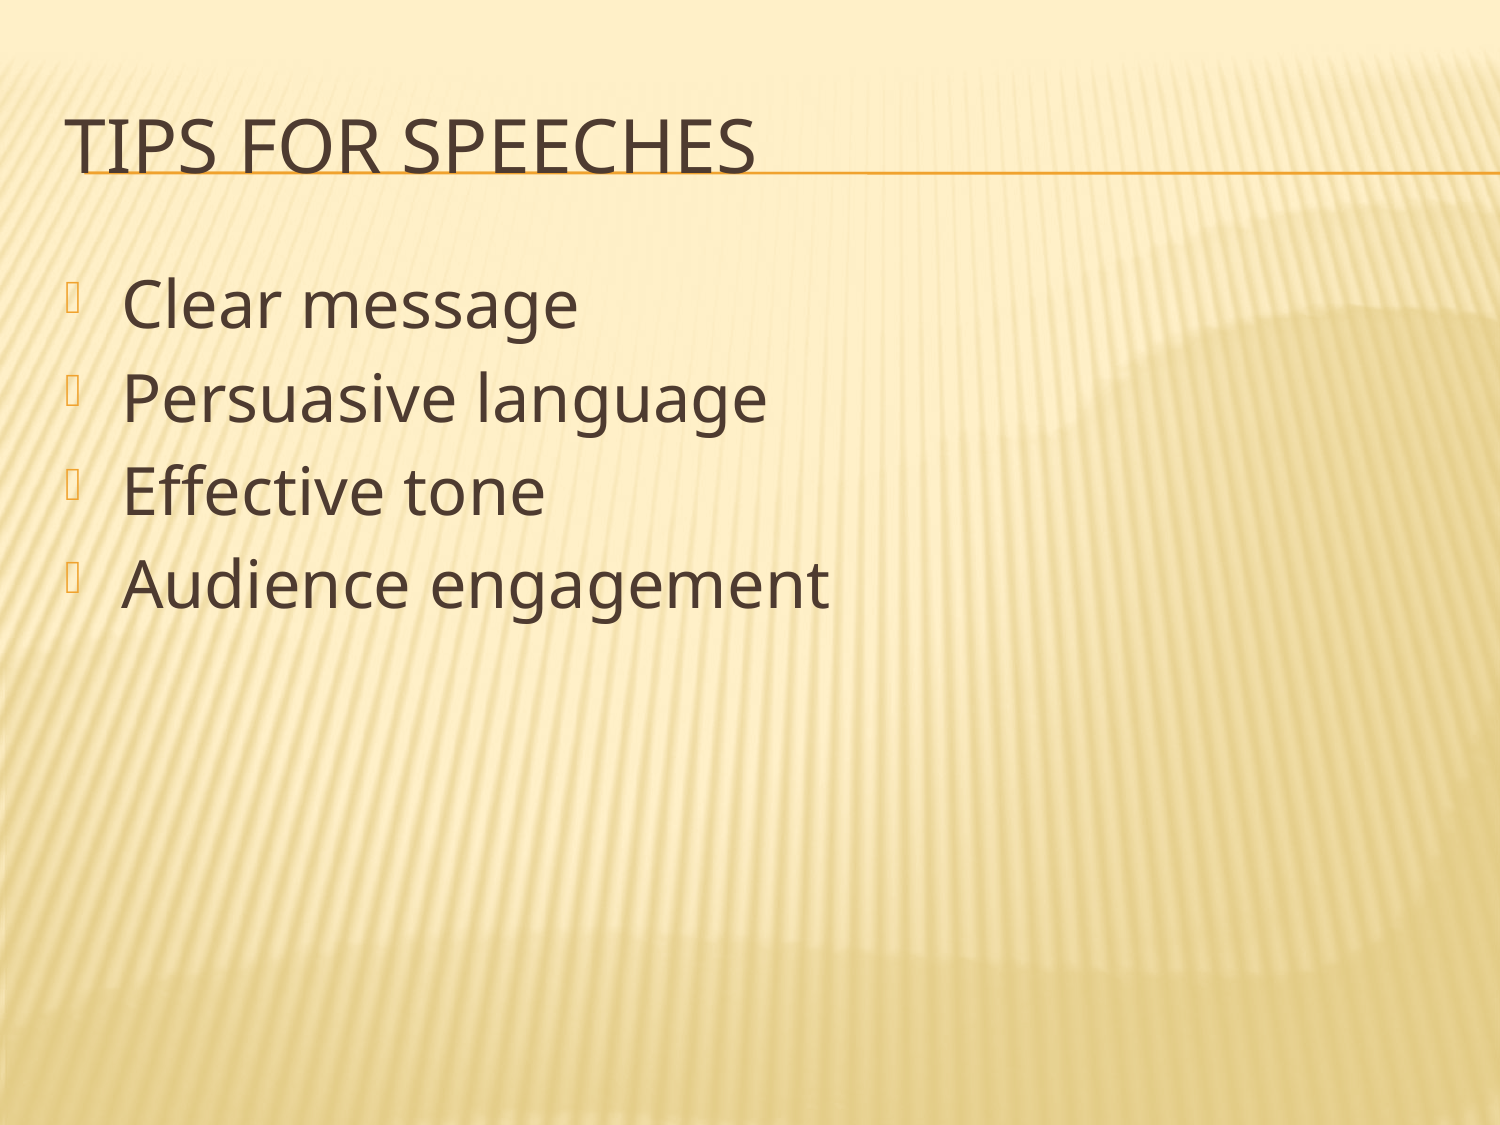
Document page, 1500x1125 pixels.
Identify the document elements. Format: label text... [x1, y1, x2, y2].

title Tips for speeches [50, 75, 1475, 213]
list Clear message Persuasive language Effective tone Audience engagement [50, 254, 1475, 998]
